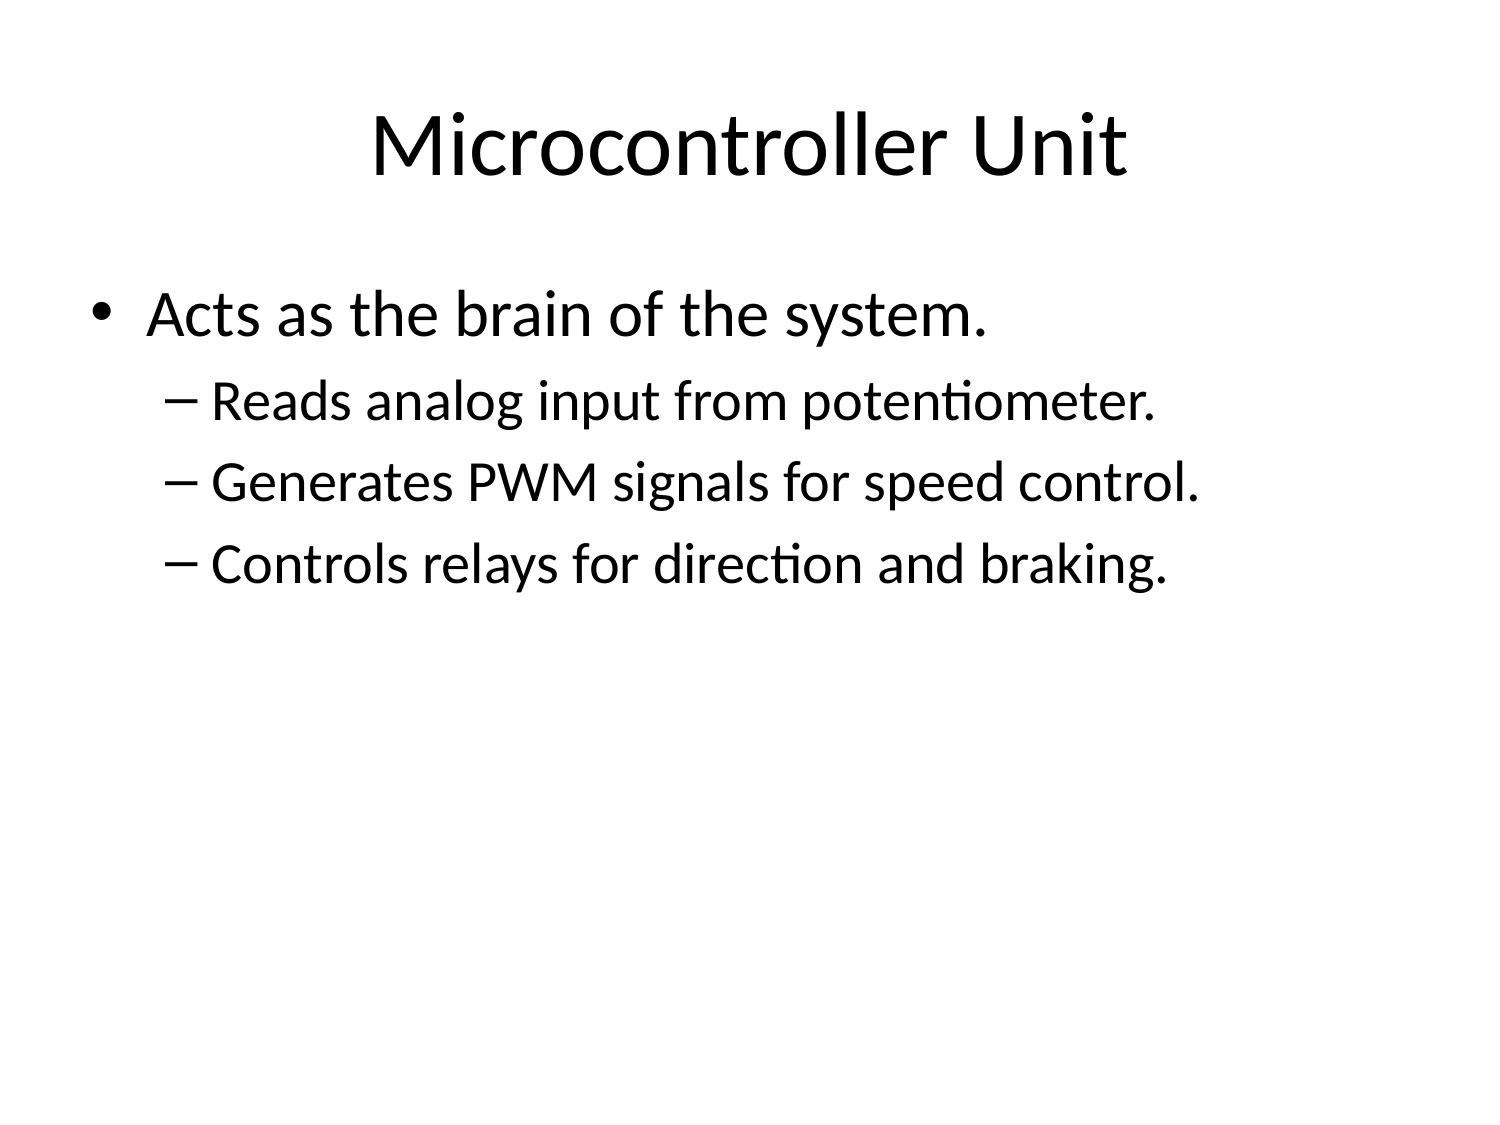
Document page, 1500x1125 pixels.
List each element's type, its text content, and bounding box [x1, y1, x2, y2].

title Microcontroller Unit [75, 45, 1425, 233]
list Acts as the brain of the system. Reads analog input from potentiometer. Generates PWM signals for speed control. Controls relays for direction and braking. [75, 262, 1425, 1005]
